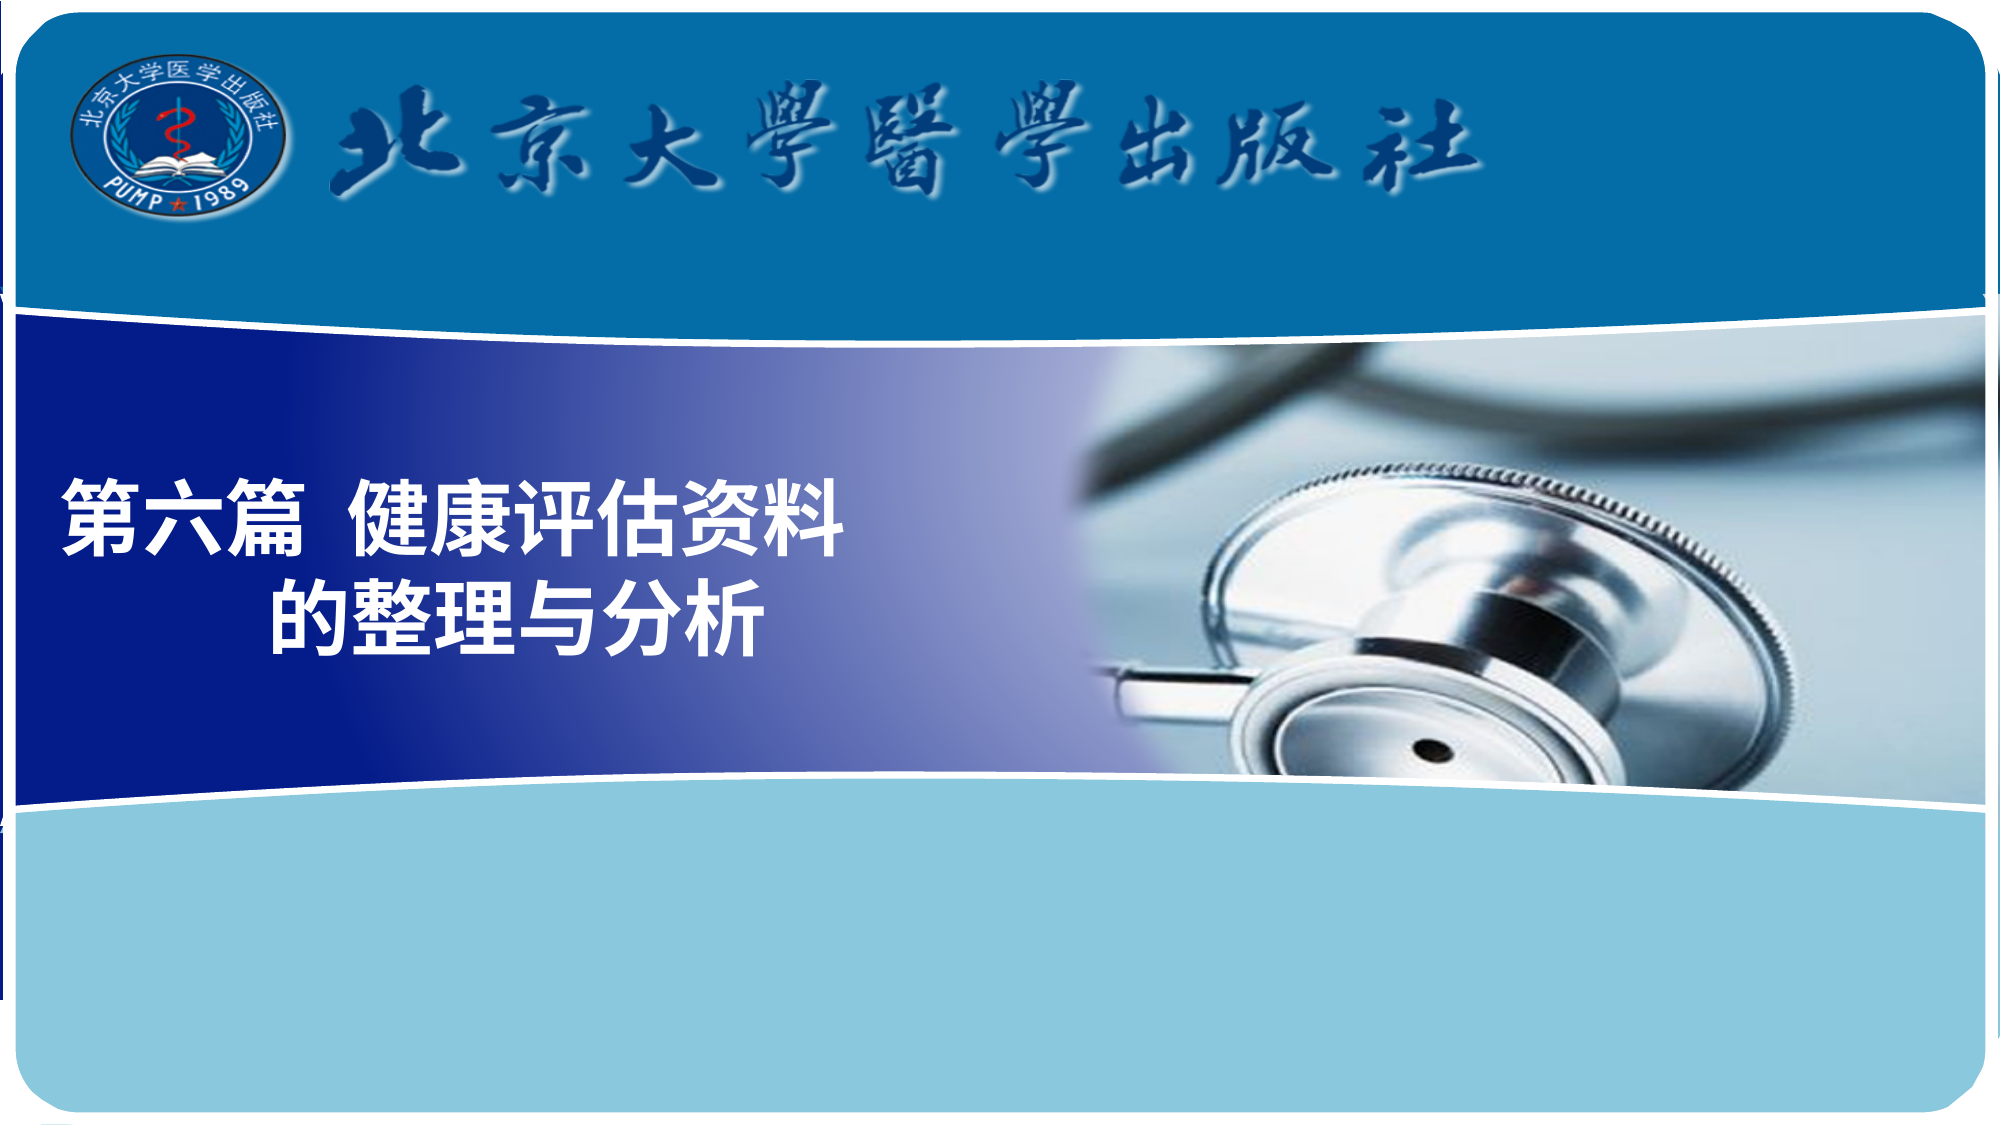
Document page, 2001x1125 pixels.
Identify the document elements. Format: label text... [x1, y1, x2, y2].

picture [16, 315, 1985, 805]
picture [70, 54, 1489, 225]
title 第六篇 健康评估资料 的整理与分析 [43, 378, 1178, 754]
